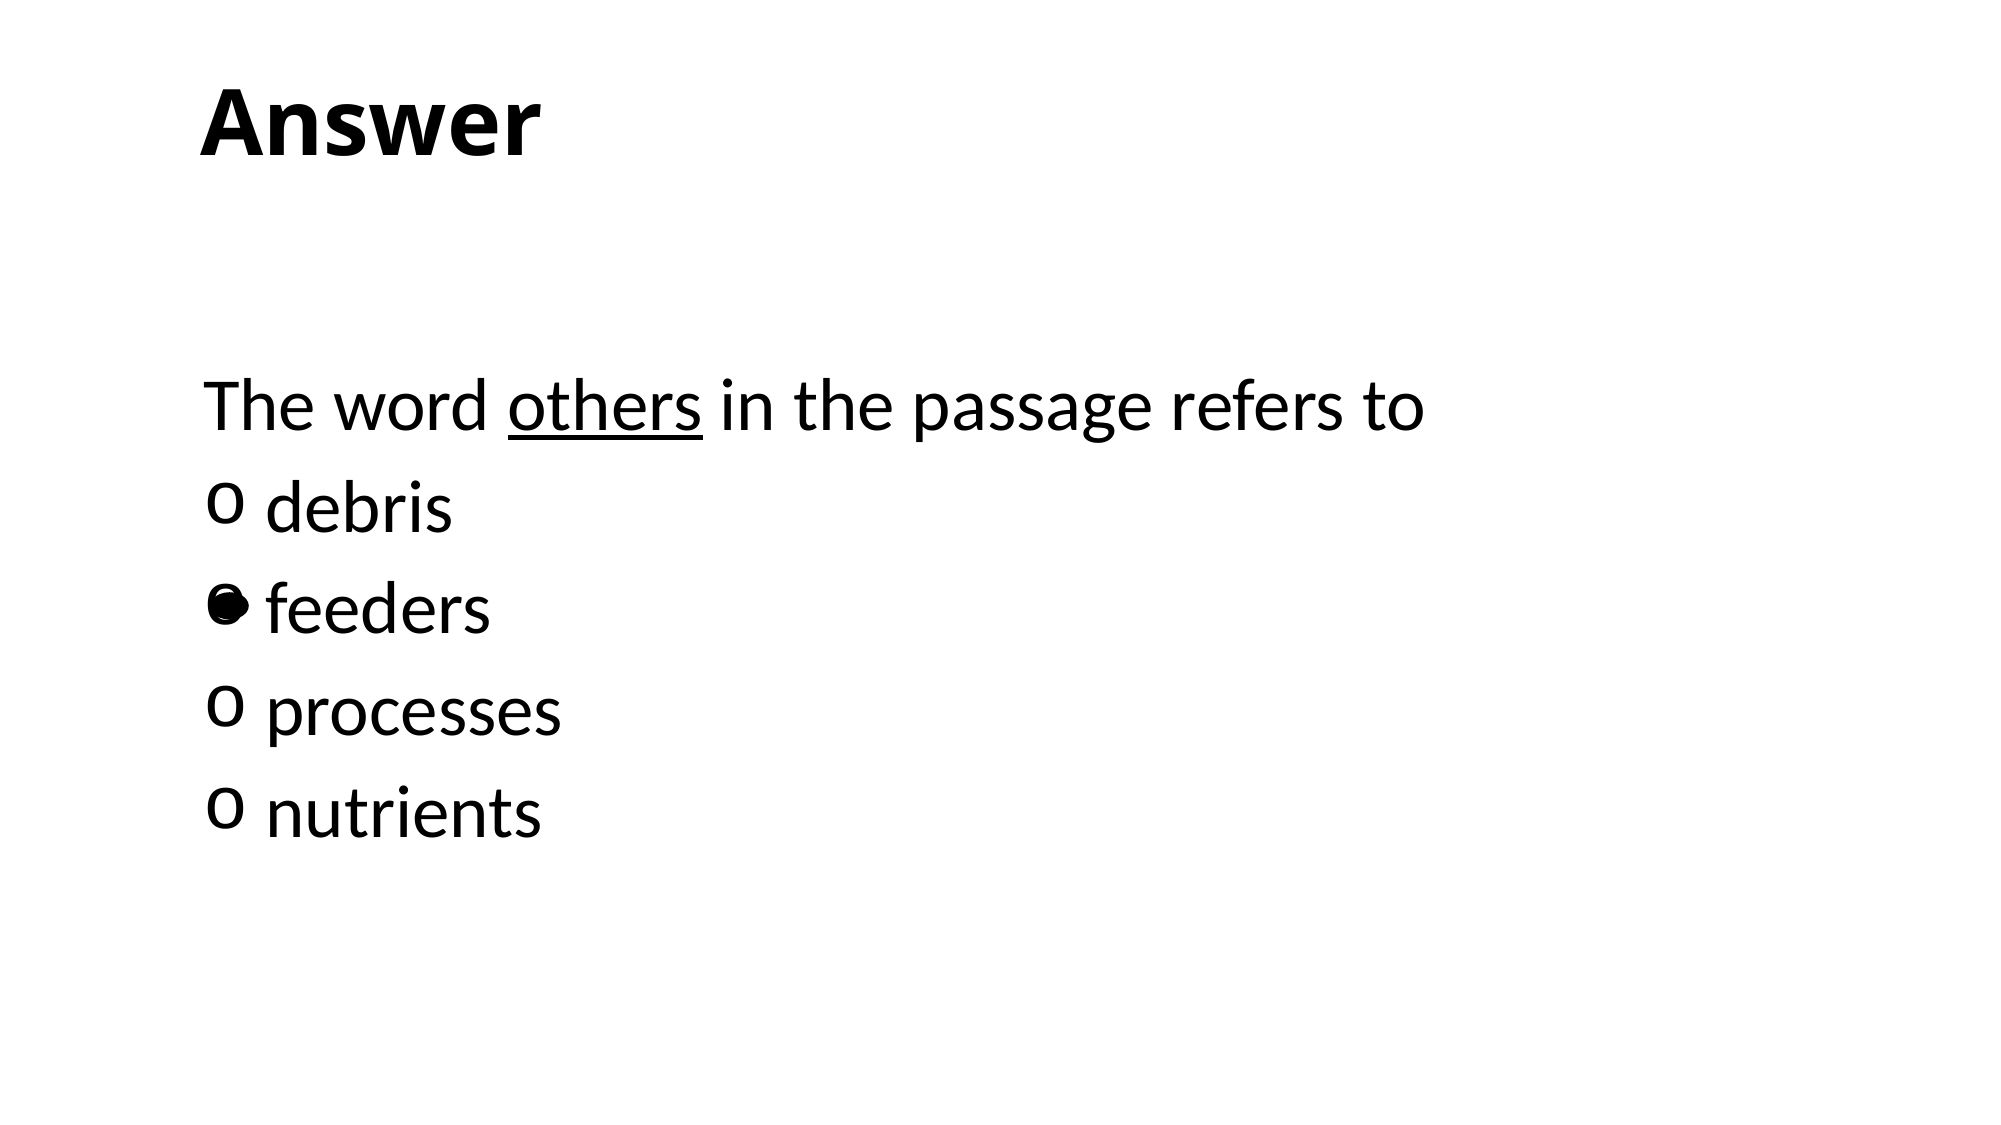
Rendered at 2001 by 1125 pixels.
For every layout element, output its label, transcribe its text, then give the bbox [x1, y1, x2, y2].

list The word others in the passage refers to debris feeders processes nutrients [188, 155, 1863, 1089]
text_box [209, 591, 250, 621]
title Answer [137, 24, 1863, 227]
